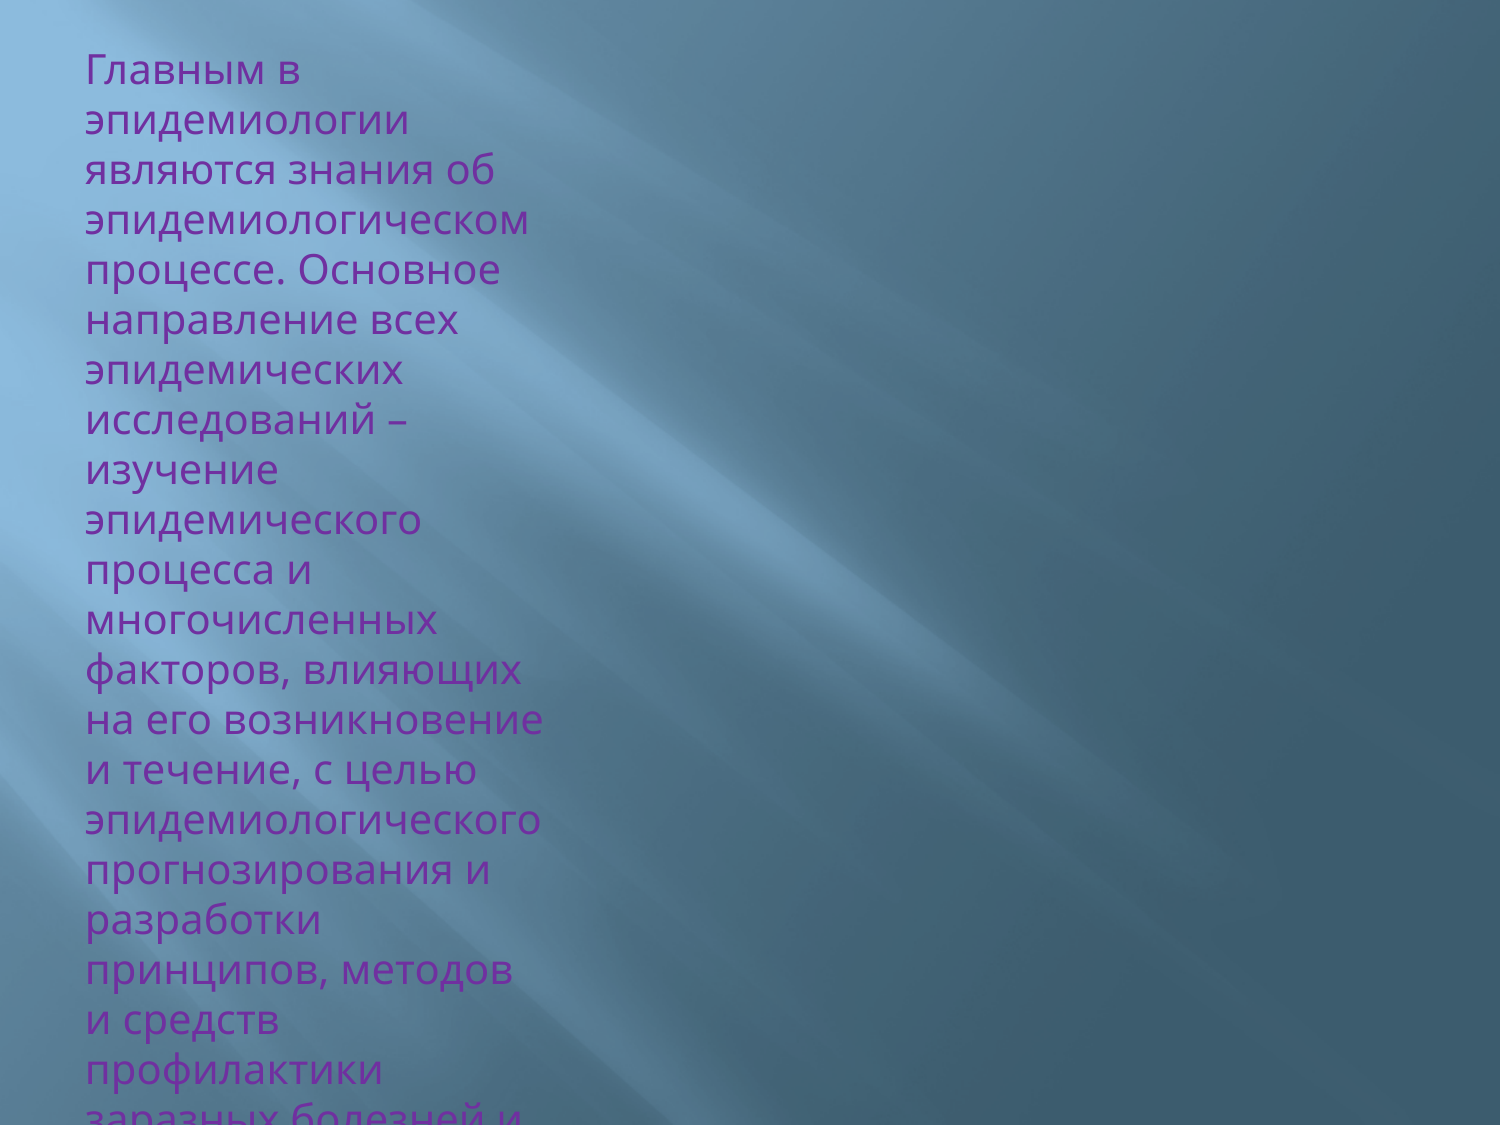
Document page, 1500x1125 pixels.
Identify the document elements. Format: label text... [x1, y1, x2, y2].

list Главным в эпидемиологии являются знания об эпидемиологическом процессе. Основное направление всех эпидемических исследований – изучение эпидемического процесса и многочисленных факторов, влияющих на его возникновение и течение, с целью эпидемиологического прогнозирования и разработки принципов, методов и средств профилактики заразных болезней и мер борьбы с их распространением. [70, 35, 564, 791]
